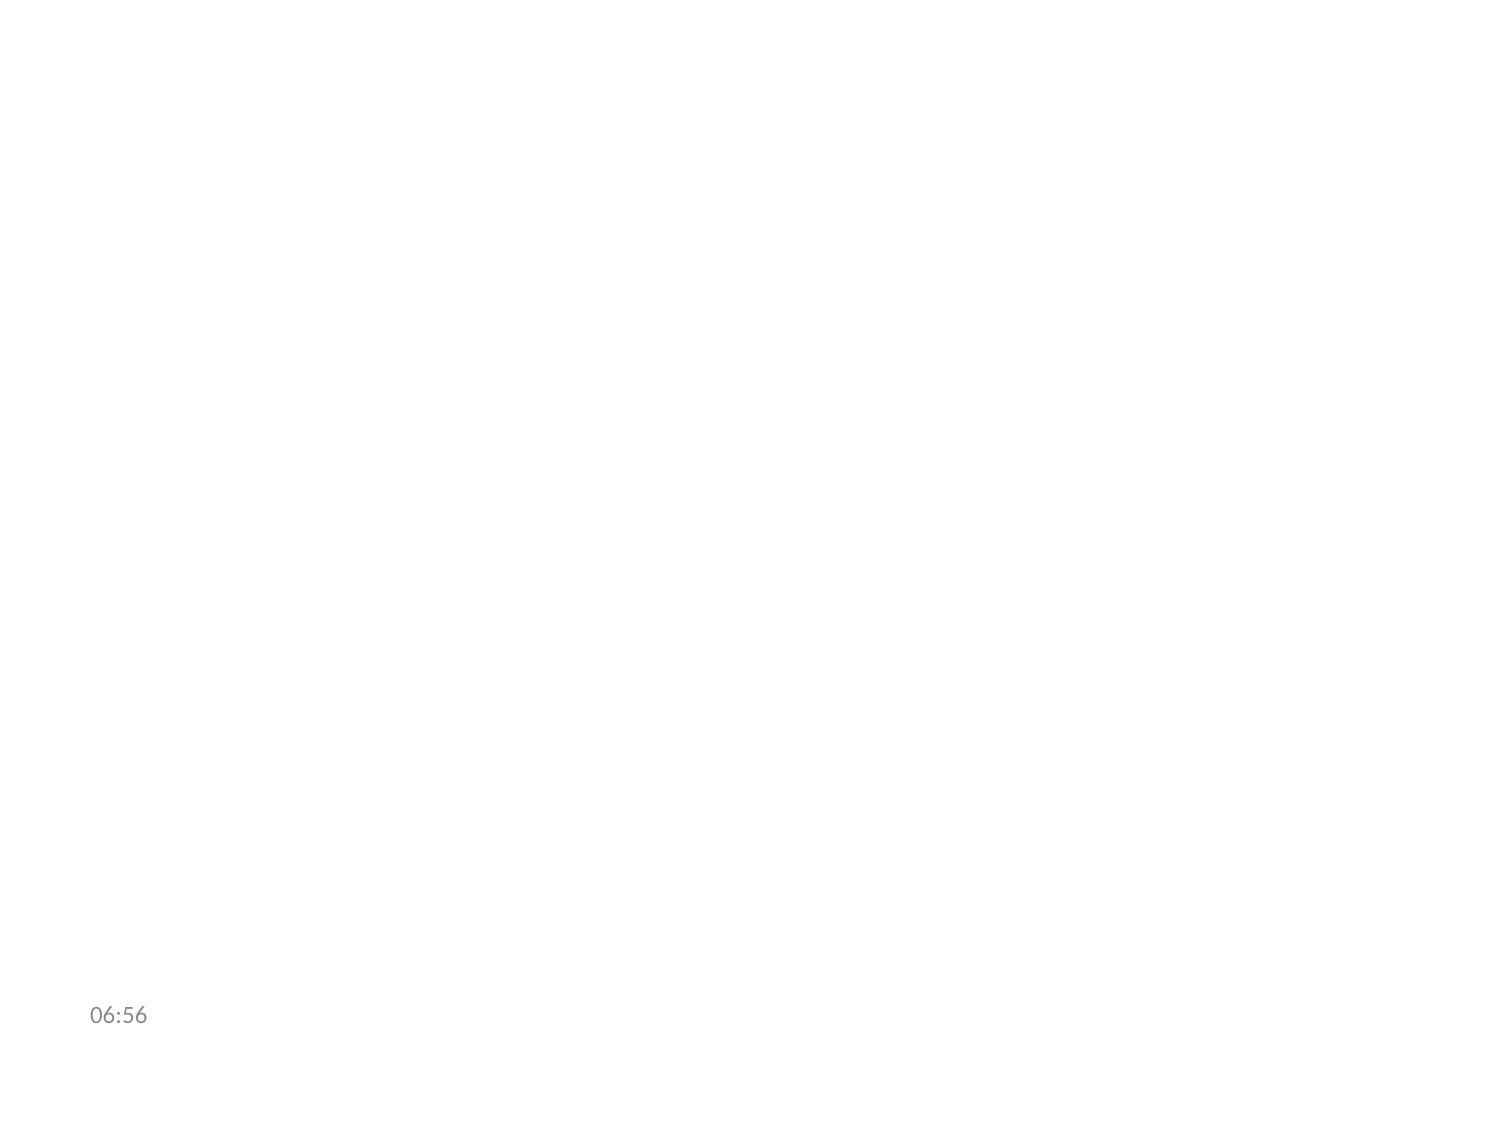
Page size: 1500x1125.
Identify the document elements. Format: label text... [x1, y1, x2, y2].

text_box 15:35 [75, 983, 425, 1044]
